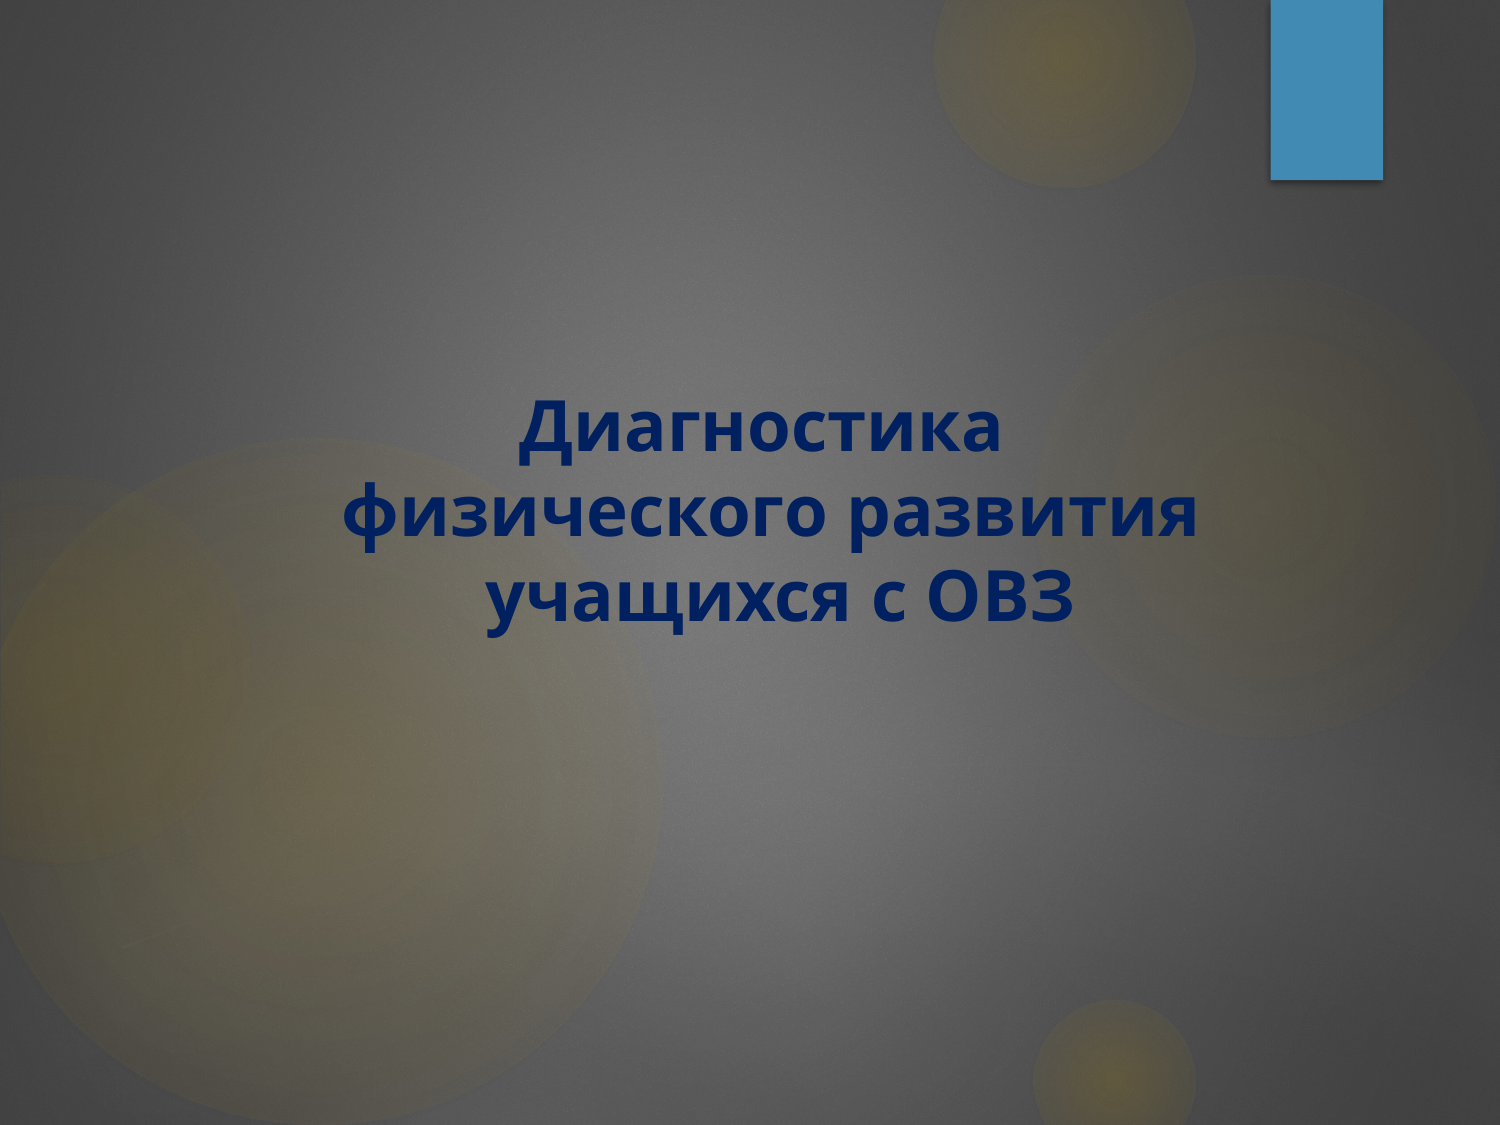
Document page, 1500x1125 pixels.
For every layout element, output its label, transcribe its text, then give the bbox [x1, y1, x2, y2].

text_box Диагностика физического развития учащихся с ОВЗ [194, 373, 1348, 643]
text_box [35, 23, 1465, 174]
